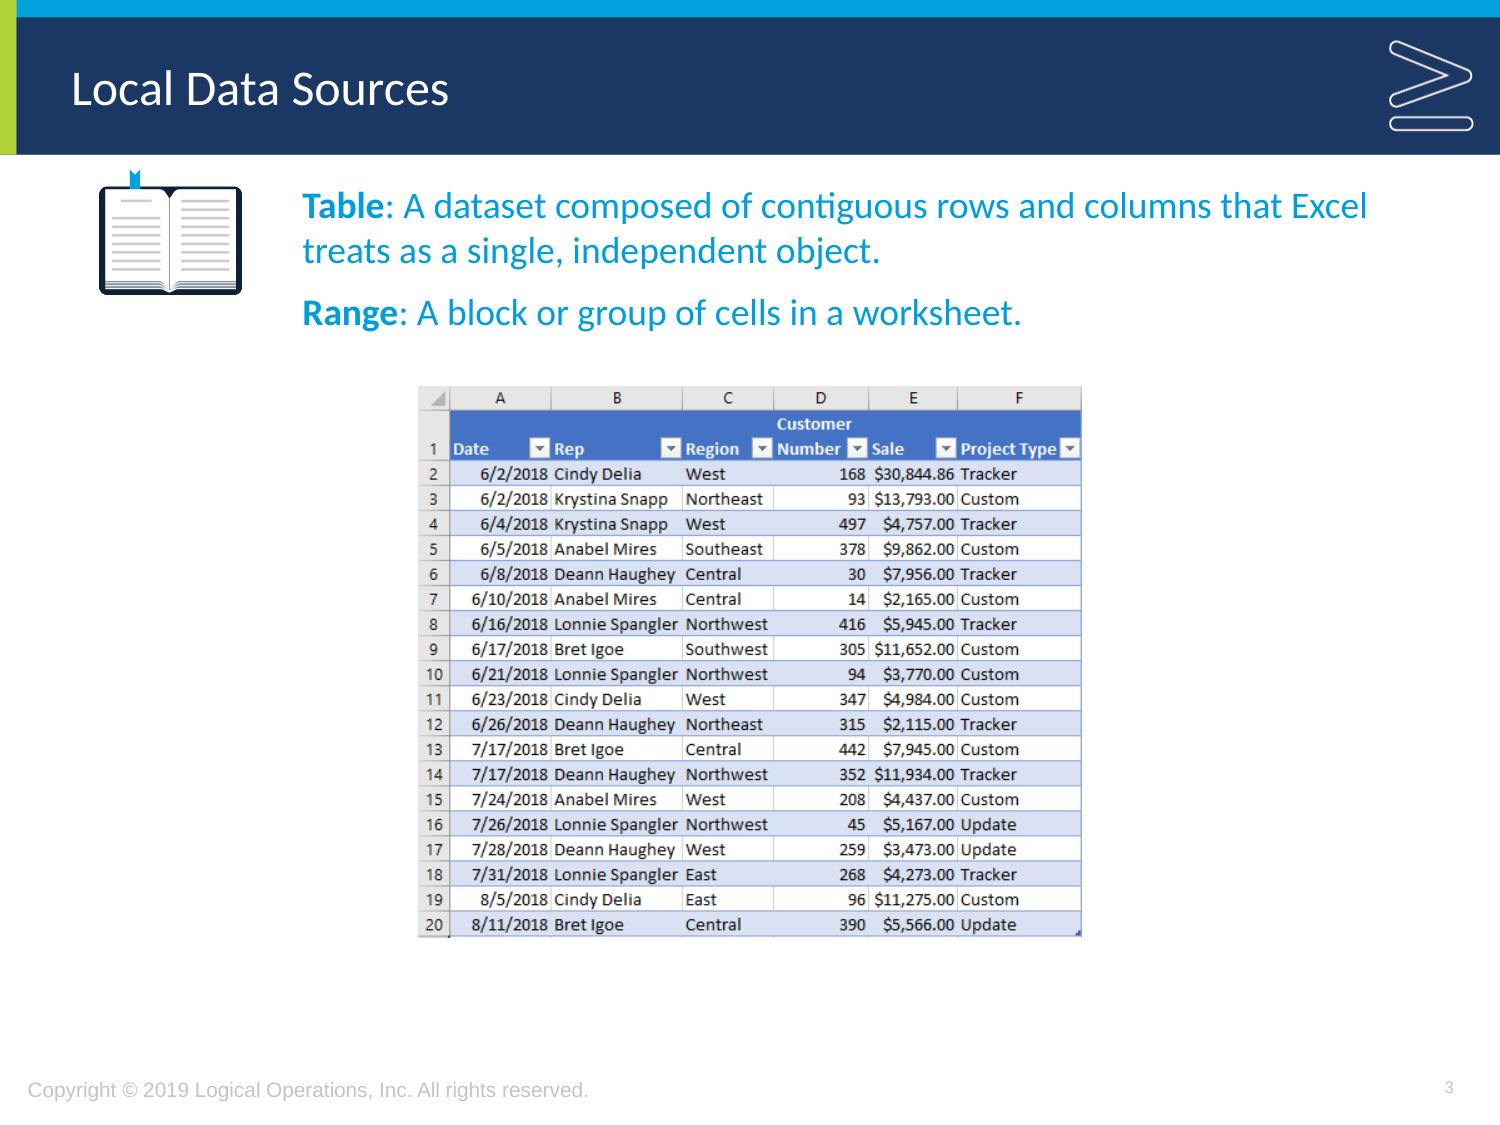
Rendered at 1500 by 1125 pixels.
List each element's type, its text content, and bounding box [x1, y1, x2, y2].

title Local Data Sources [56, 16, 1350, 155]
picture [99, 169, 242, 295]
slide_number 3 [1118, 1057, 1469, 1118]
picture [1350, 18, 1500, 155]
picture [0, 0, 56, 155]
picture [417, 385, 1083, 938]
list Table: A dataset composed of contiguous rows and columns that Excel treats as a single, independent object. Range: A block or group of cells in a worksheet. [287, 173, 1425, 338]
